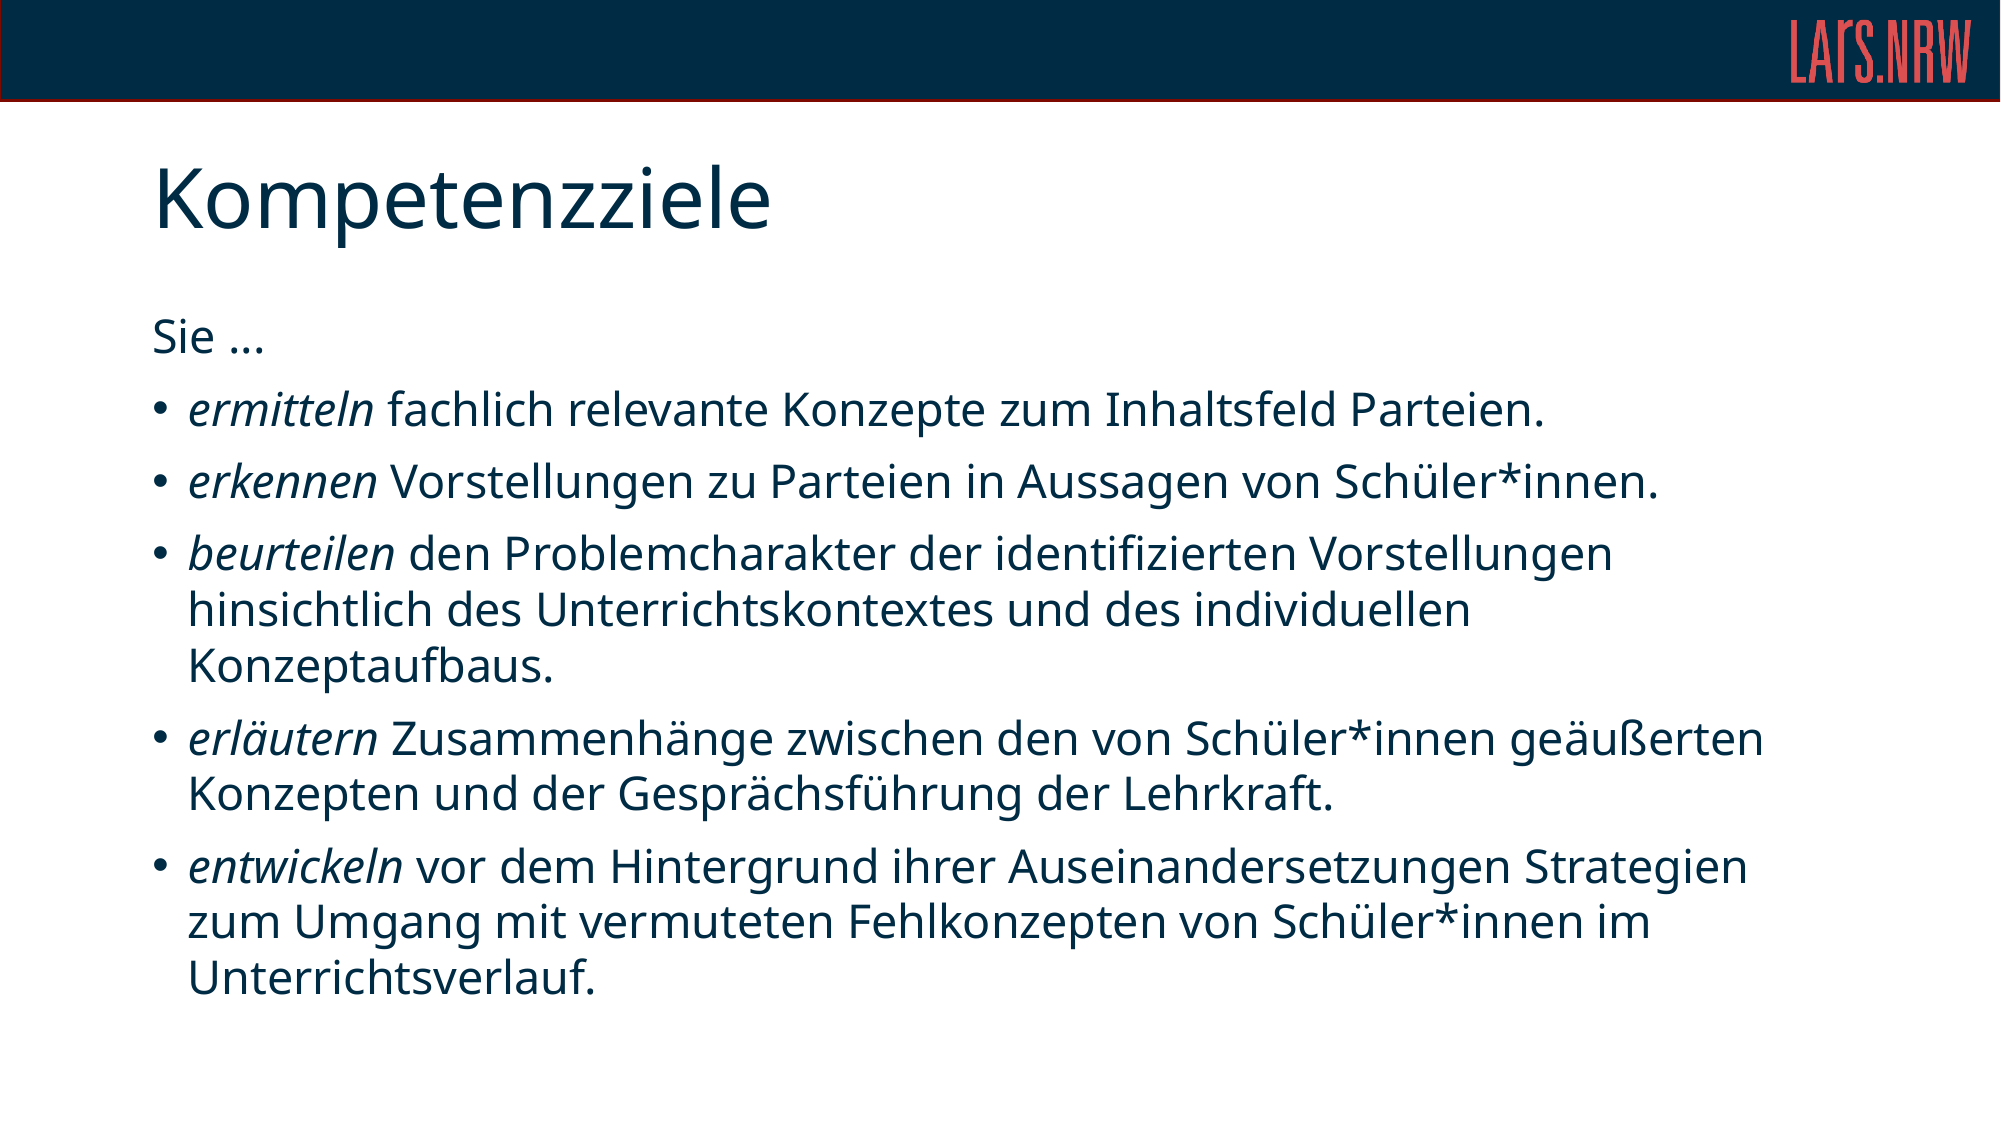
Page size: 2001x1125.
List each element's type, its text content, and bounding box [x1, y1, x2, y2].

title Kompetenzziele [137, 126, 1863, 278]
picture [1773, 6, 1977, 99]
list Sie ... ermitteln fachlich relevante Konzepte zum Inhaltsfeld Parteien. erkennen Vorstellungen zu Parteien in Aussagen von Schüler*innen. beurteilen den Problemcharakter der identifizierten Vorstellungen hinsichtlich des Unterrichtskontextes und des individuellen Konzeptaufbaus. erläutern Zusammenhänge zwischen den von Schüler*innen geäußerten Konzepten und der Gesprächsführung der Lehrkraft. entwickeln vor dem Hintergrund ihrer Auseinandersetzungen Strategien zum Umgang mit vermuteten Fehlkonzepten von Schüler*innen im Unterrichtsverlauf. [137, 299, 1863, 1014]
